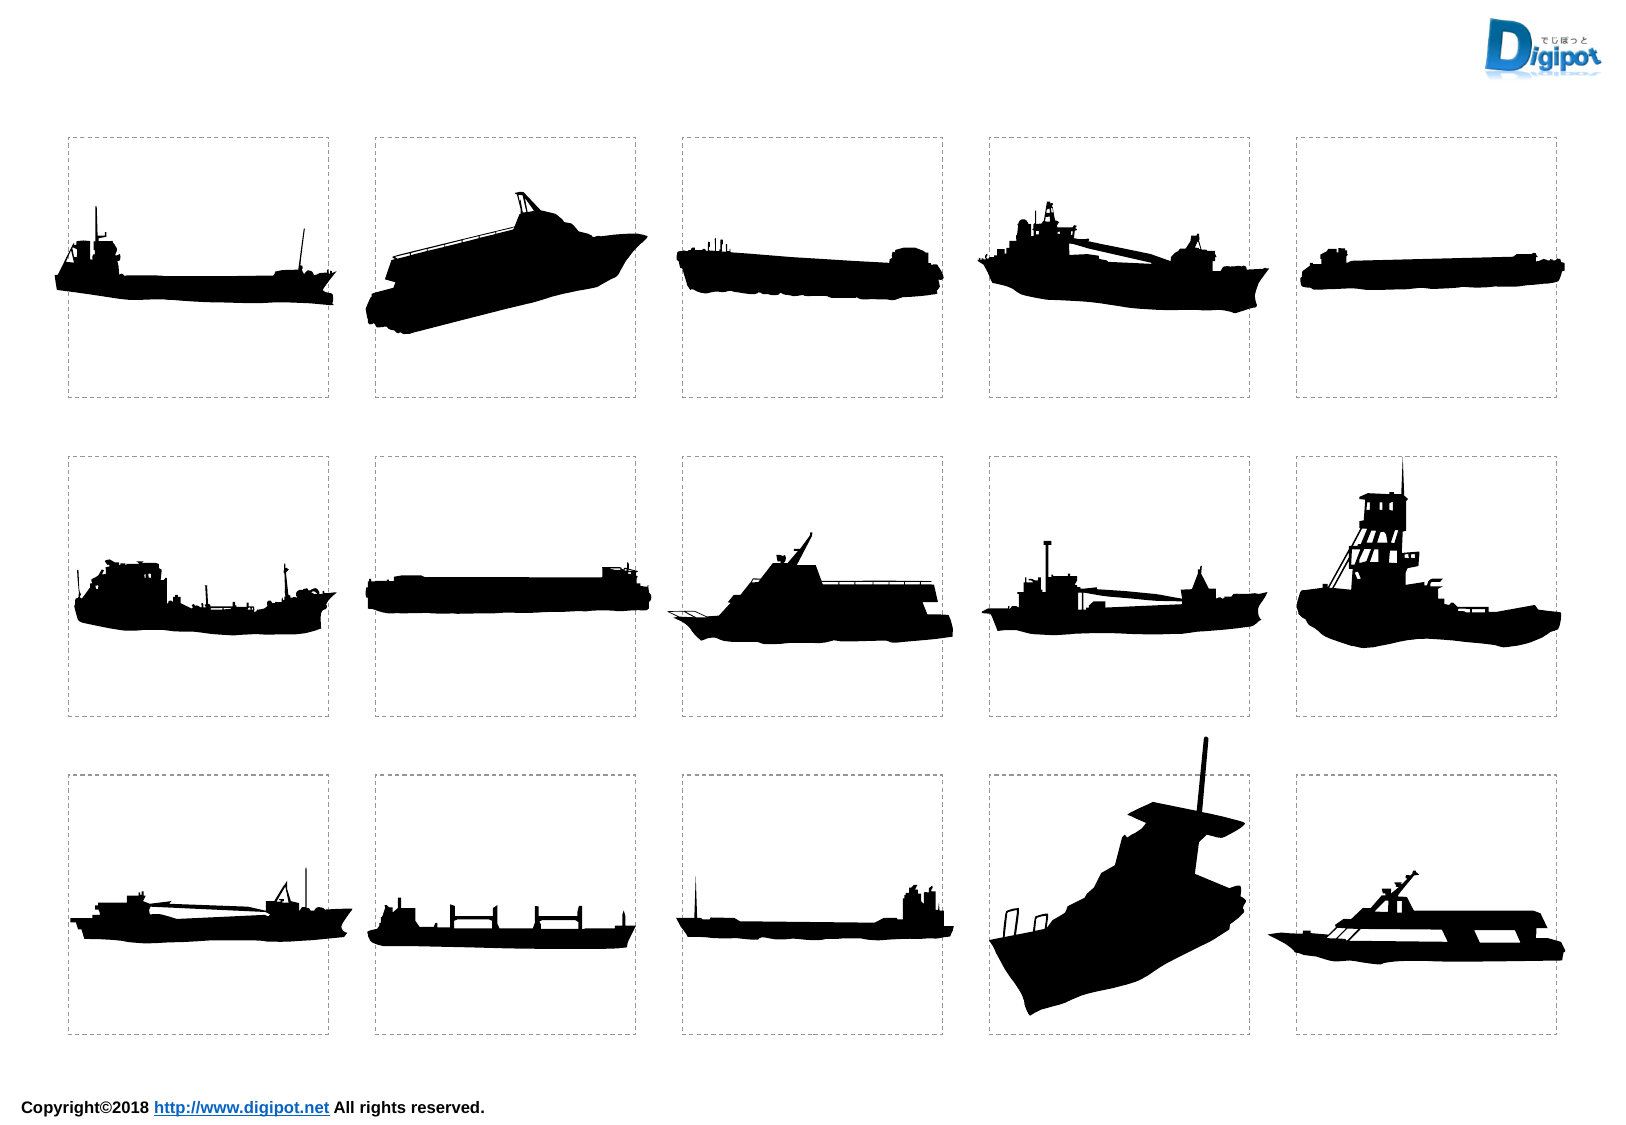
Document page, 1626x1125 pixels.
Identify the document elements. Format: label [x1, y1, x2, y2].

text_box [365, 562, 652, 614]
text_box [365, 191, 648, 335]
text_box [676, 876, 954, 941]
text_box [667, 532, 953, 645]
picture [1485, 18, 1602, 82]
text_box [676, 237, 944, 301]
text_box [1300, 248, 1565, 290]
text_box [988, 736, 1247, 1016]
text_box [977, 201, 1270, 314]
text_box [70, 866, 353, 944]
text_box [54, 205, 337, 306]
text_box [74, 559, 337, 636]
text_box [981, 540, 1268, 636]
text_box [367, 897, 636, 949]
text_box [1296, 456, 1562, 649]
text_box [1267, 870, 1566, 965]
